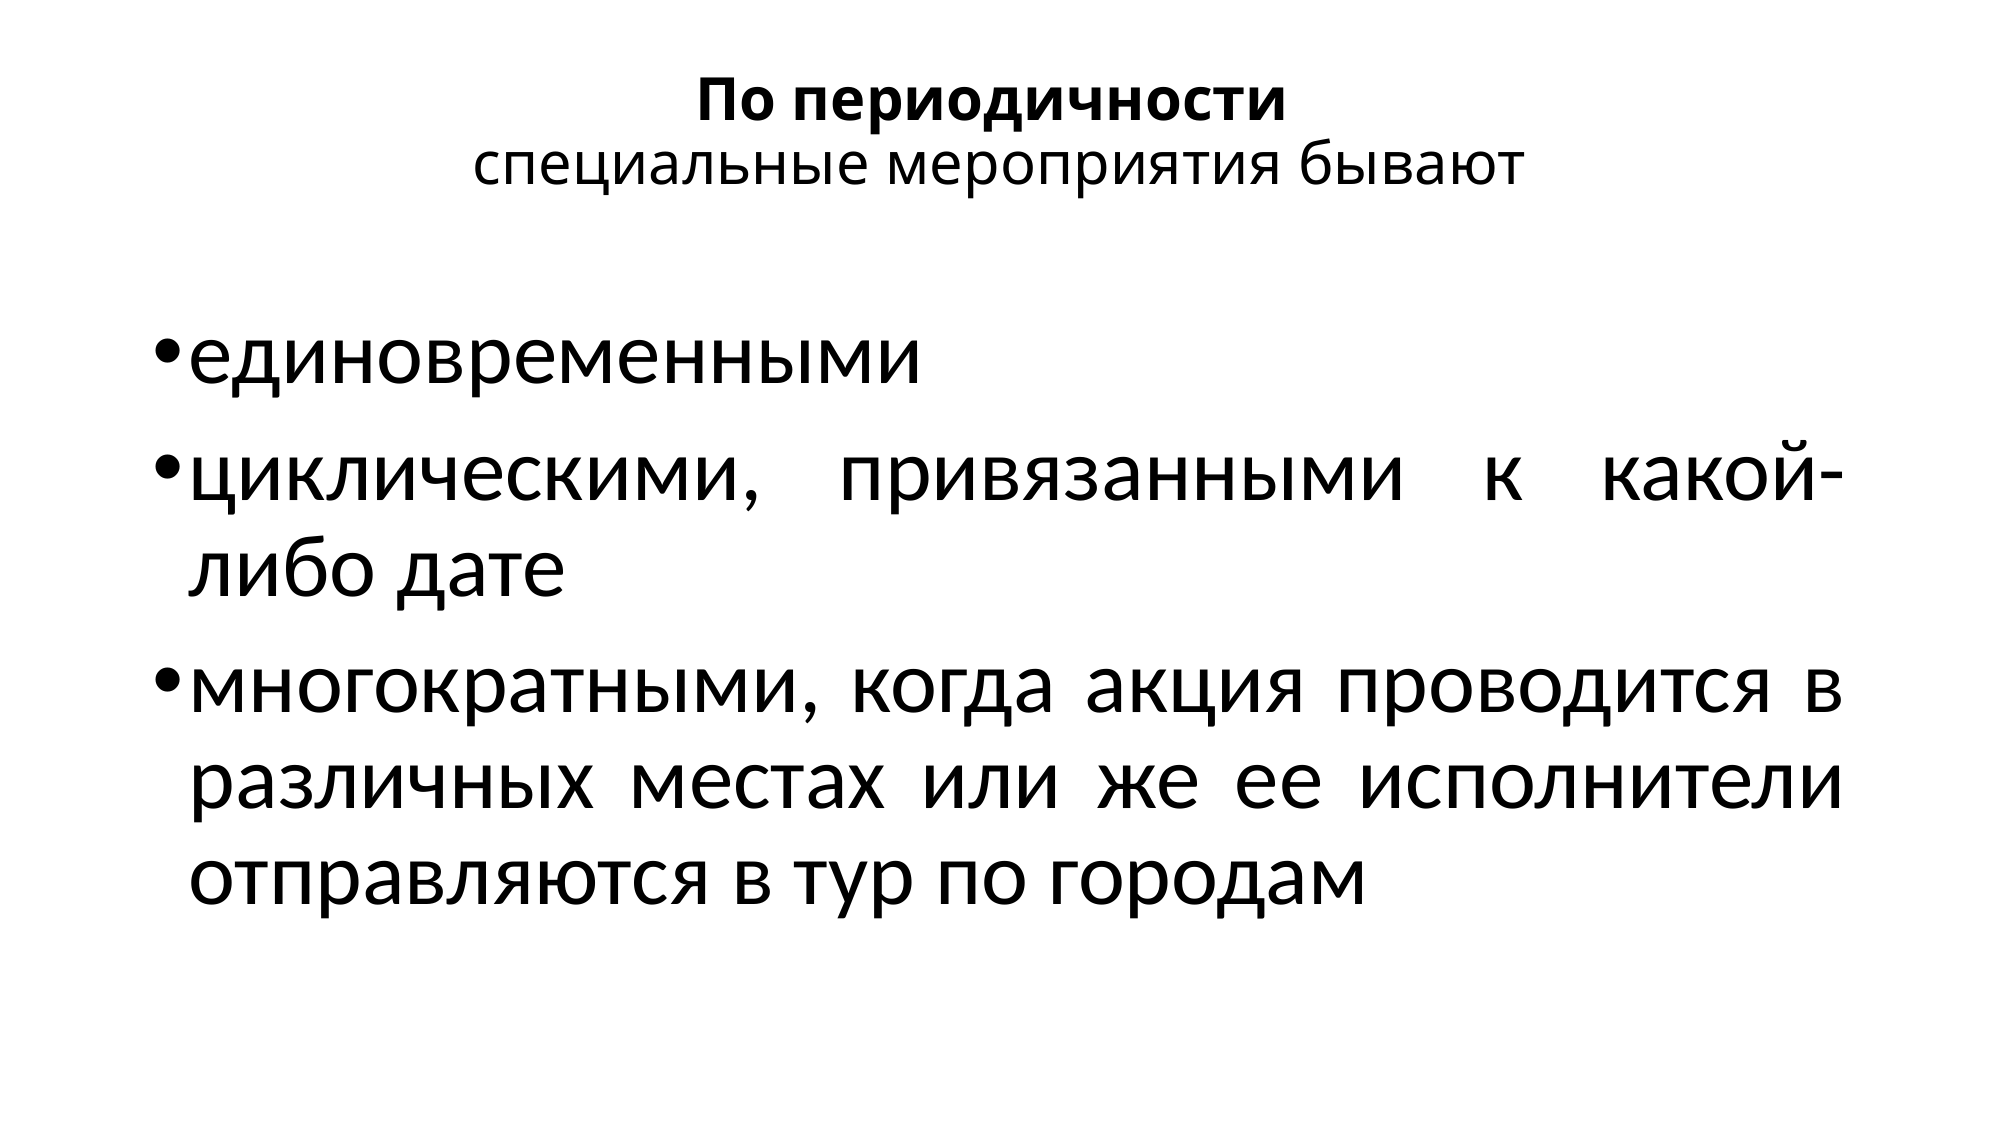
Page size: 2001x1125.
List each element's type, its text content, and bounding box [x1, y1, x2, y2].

list единовременными циклическими, привязанными к какой-либо дате многократными, когда акция проводится в различных местах или же ее исполнители отправляются в тур по городам [137, 299, 1863, 1014]
title По периодичности специальные мероприятия бывают [137, 59, 1863, 278]
